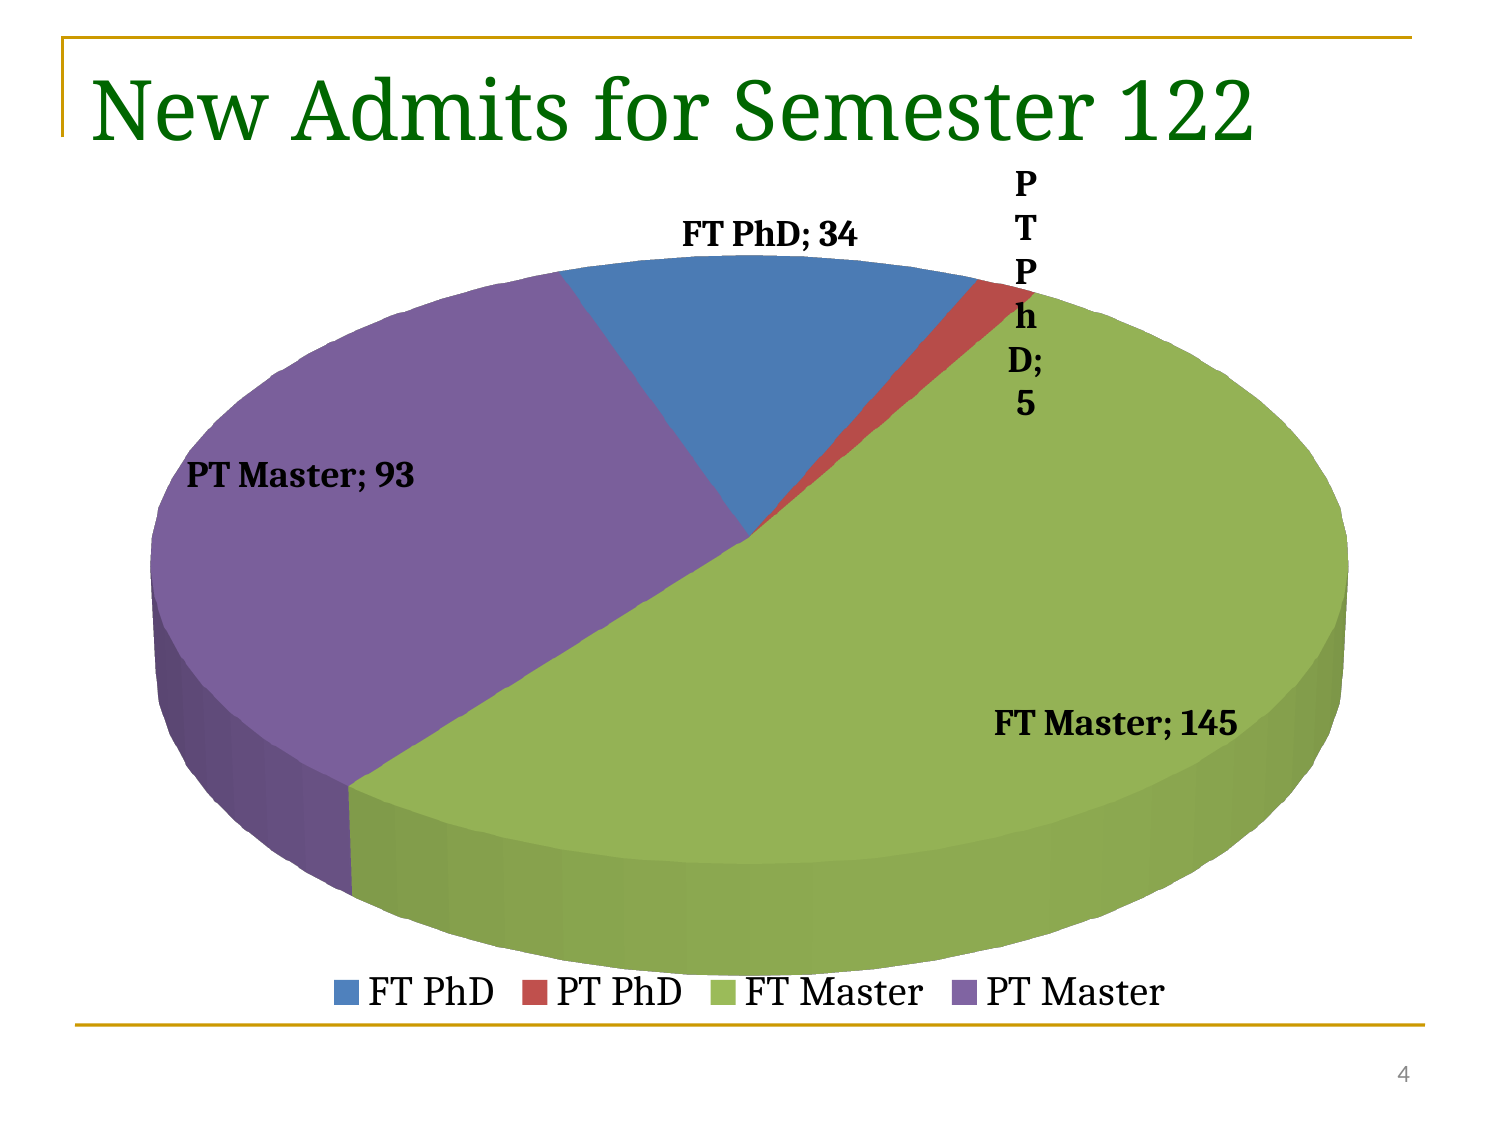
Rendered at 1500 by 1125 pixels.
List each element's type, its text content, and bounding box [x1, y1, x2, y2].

text_box New Admits for Semester 122 [74, 49, 1413, 161]
text_box 4 [1074, 1042, 1425, 1103]
chart [74, 162, 1426, 1026]
